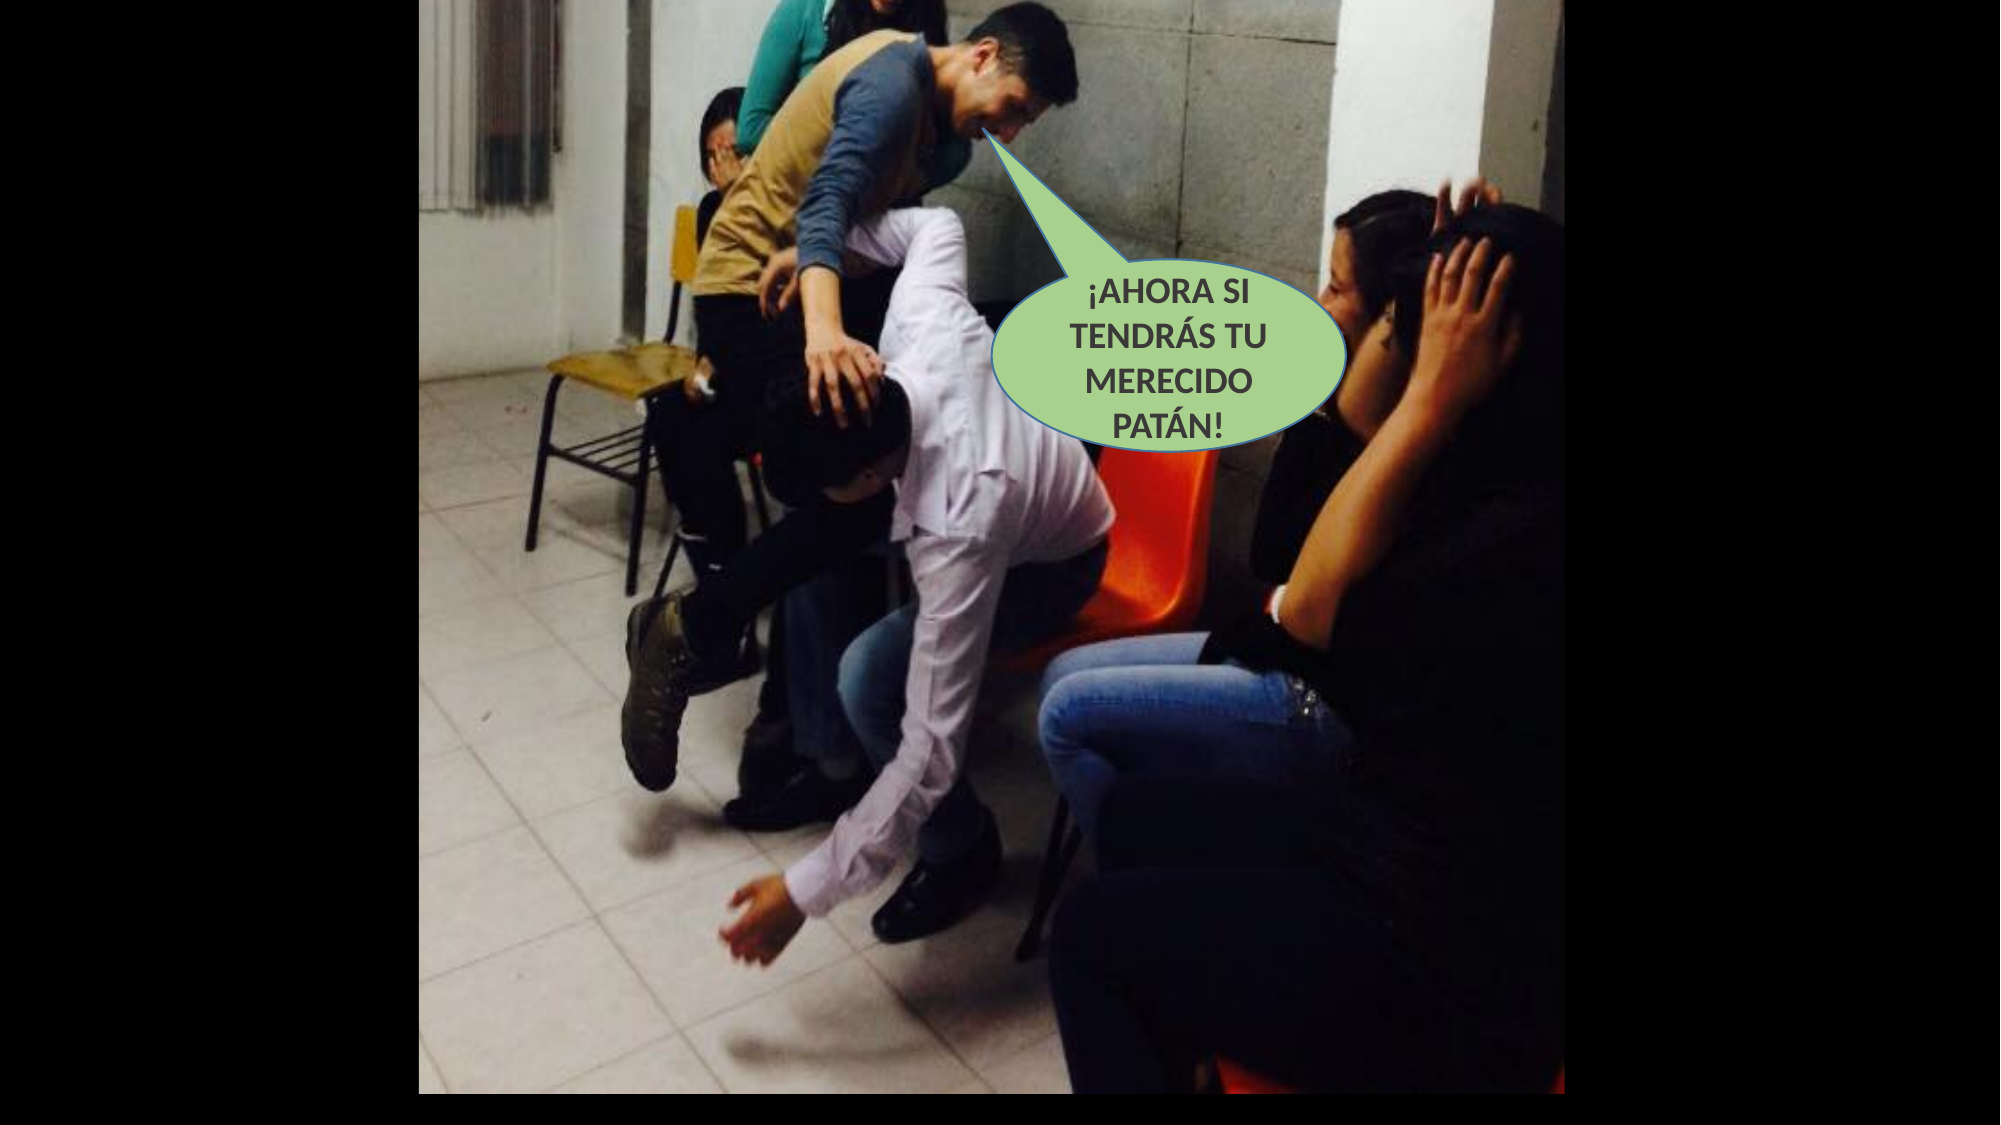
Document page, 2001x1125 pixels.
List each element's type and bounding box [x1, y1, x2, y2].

picture [418, 0, 1565, 1094]
